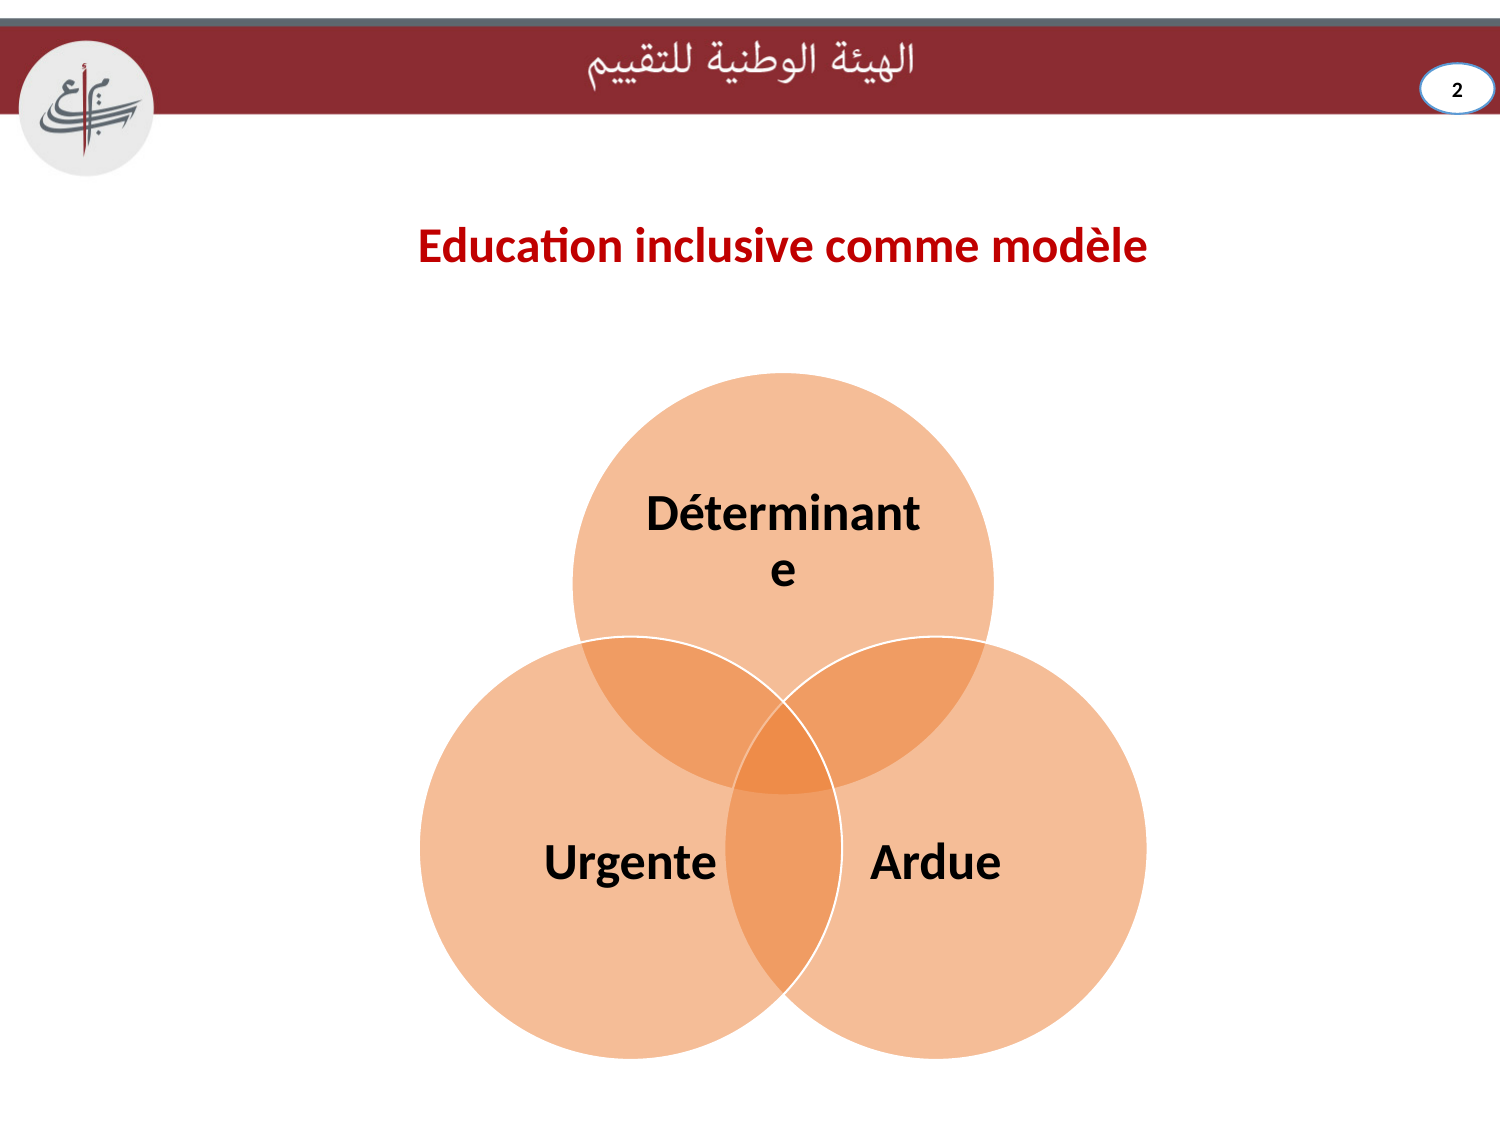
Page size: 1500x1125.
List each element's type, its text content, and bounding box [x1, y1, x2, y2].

text_box 2 [1419, 62, 1496, 115]
picture [0, 0, 1500, 1125]
text_box Education inclusive comme modèle [146, 200, 1421, 441]
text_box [214, 363, 1352, 1069]
